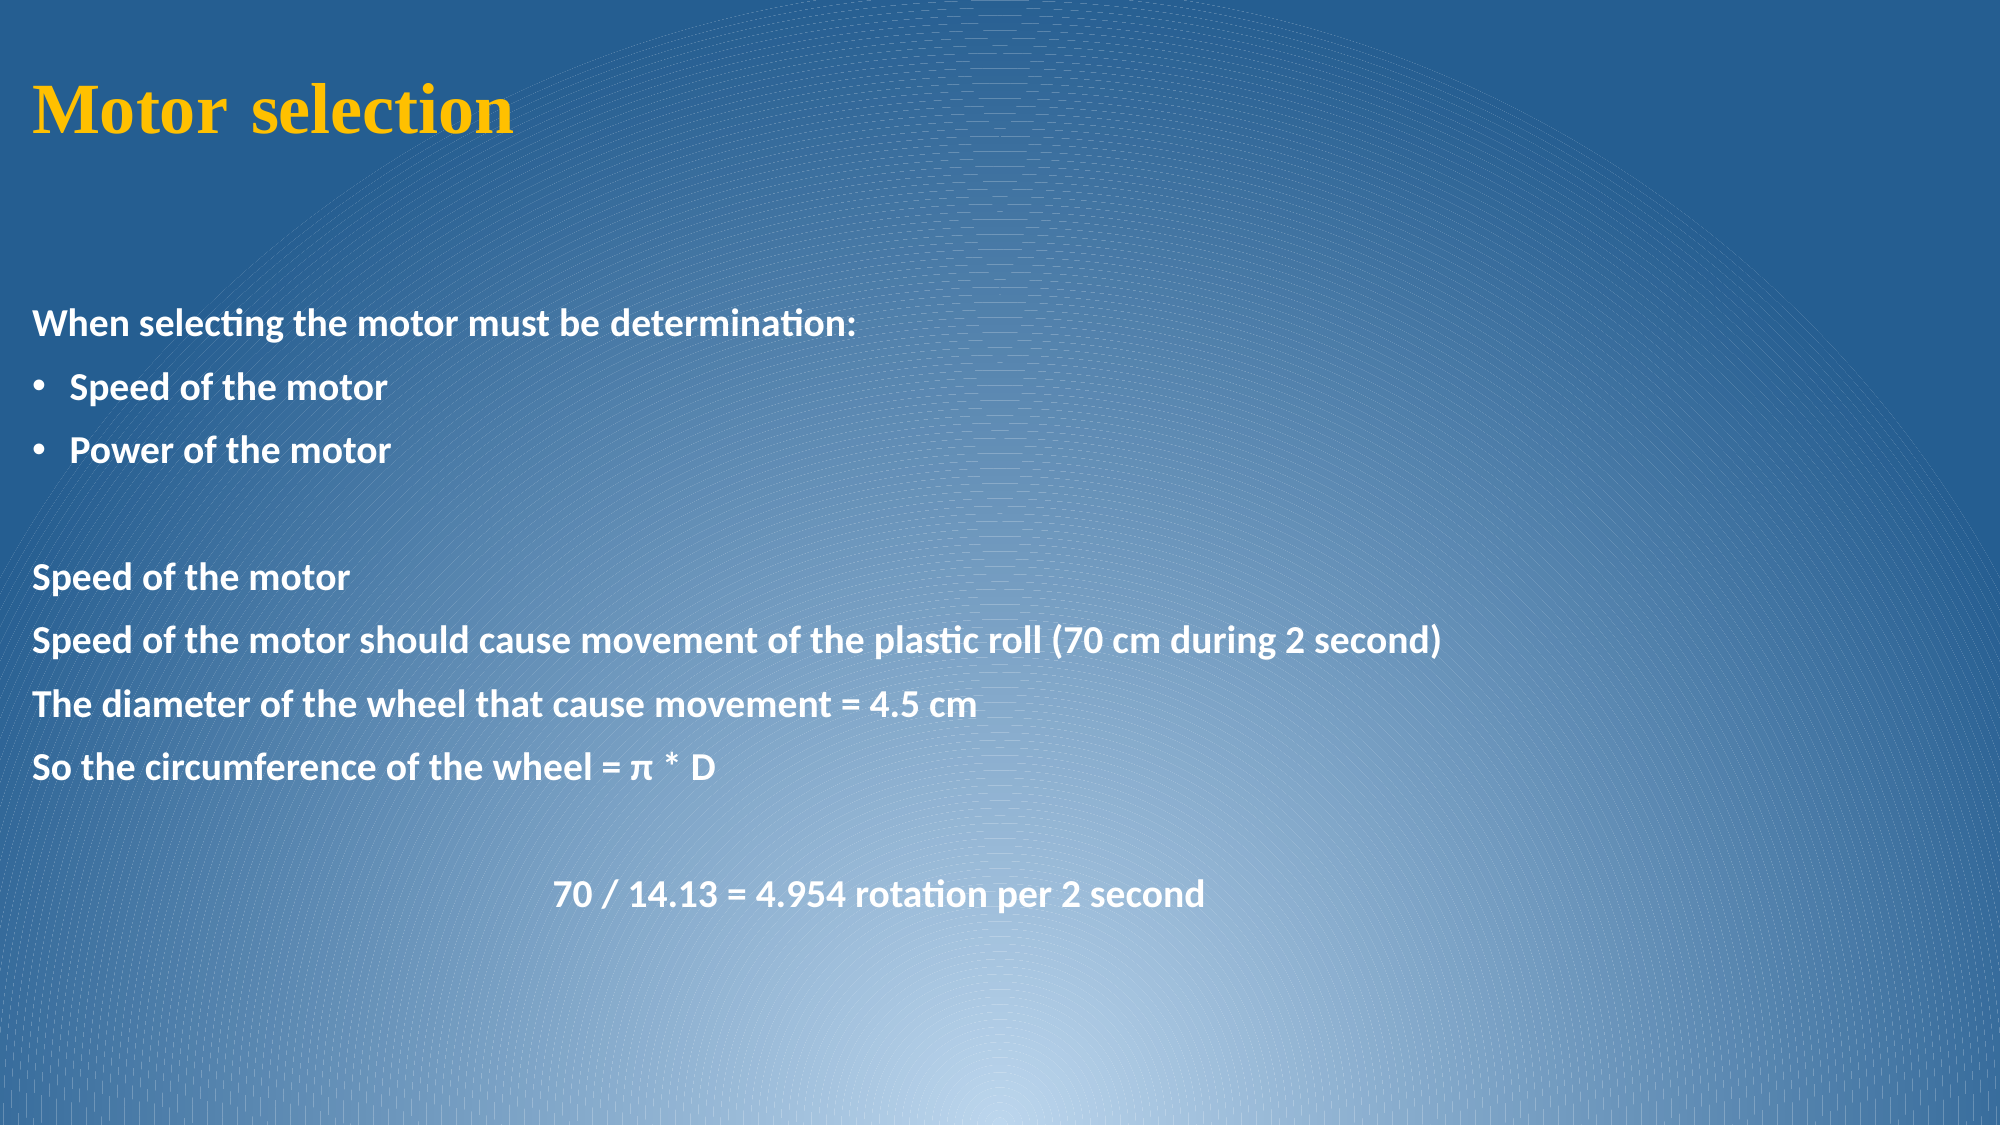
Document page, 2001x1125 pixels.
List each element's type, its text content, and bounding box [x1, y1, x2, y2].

title Motor selection [17, 49, 1743, 267]
